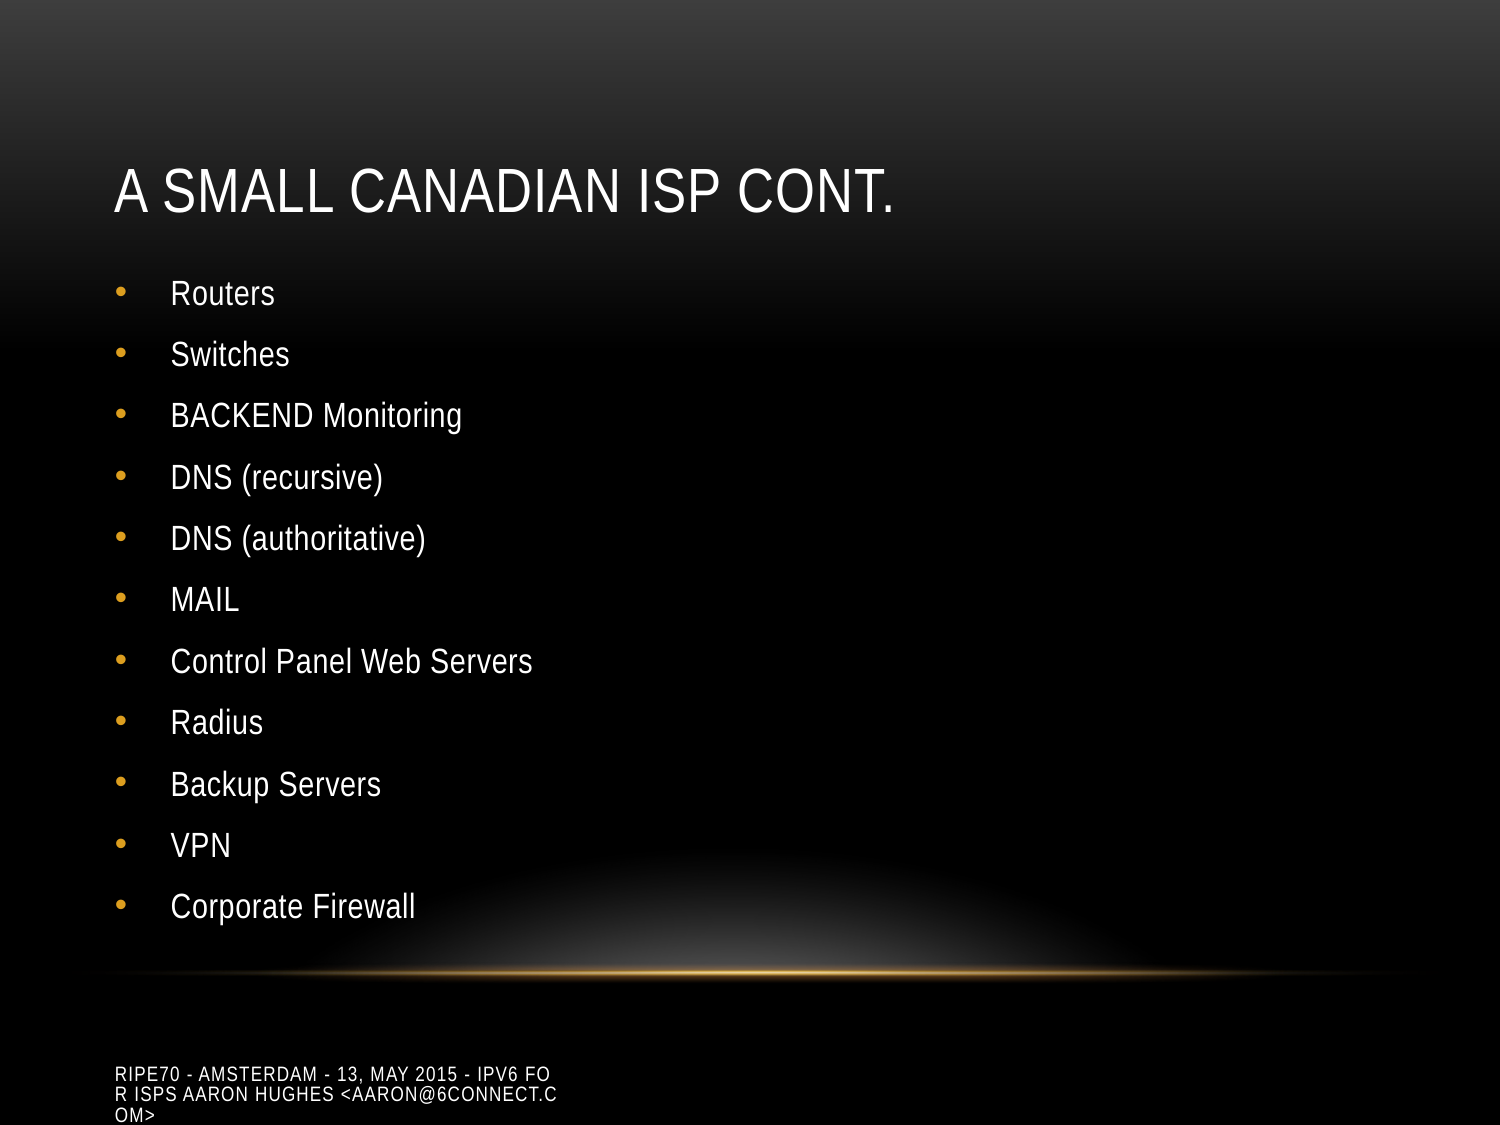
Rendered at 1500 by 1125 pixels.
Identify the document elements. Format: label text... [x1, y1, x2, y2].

footer RIPE70 - Amsterdam - 13, May 2015 - IPv6 for ISPs Aaron Hughes <aaron@6connect.com> [99, 1042, 575, 1103]
list Routers Switches BACKEND Monitoring DNS (recursive) DNS (authoritative) MAIL Control Panel Web Servers Radius Backup Servers VPN Corporate Firewall [99, 262, 1400, 938]
picture [0, 0, 1500, 1125]
title A small Canadian isp cont. [99, 45, 1400, 233]
